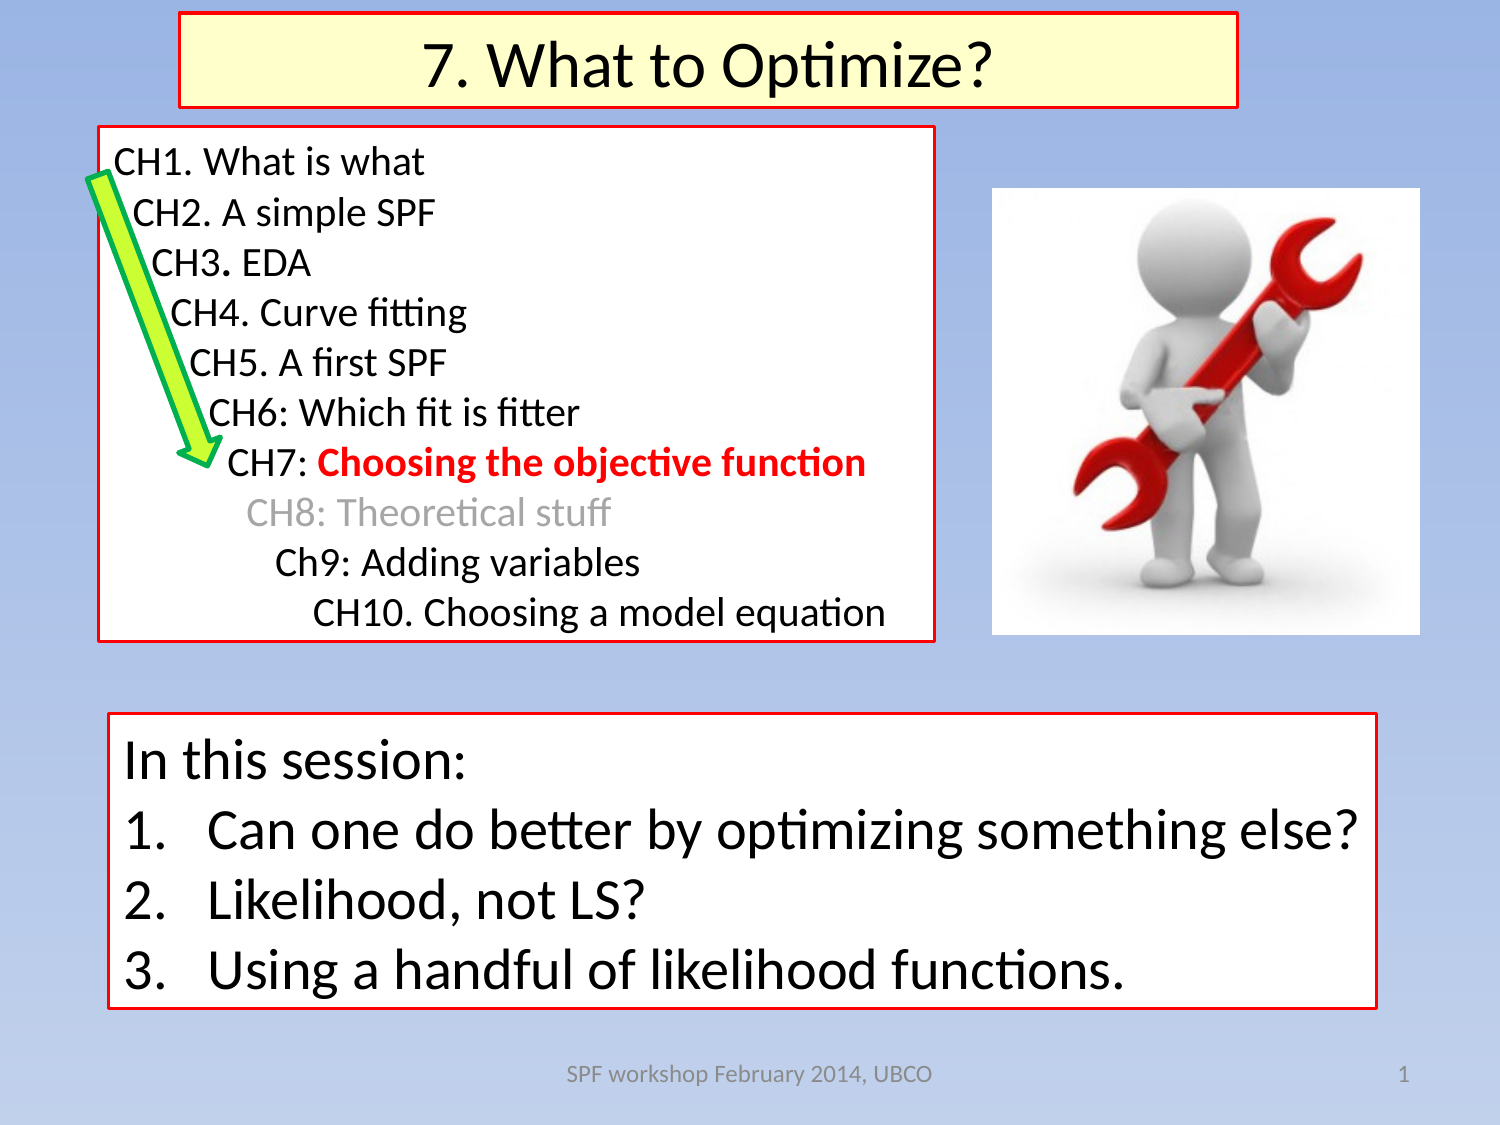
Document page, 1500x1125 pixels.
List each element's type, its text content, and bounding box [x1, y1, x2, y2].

text_box In this session: Can one do better by optimizing something else? Likelihood, not LS? Using a handful of likelihood functions. [108, 713, 1377, 1009]
text_box [86, 170, 222, 467]
footer SPF workshop February 2014, UBCO [512, 1042, 988, 1103]
picture [992, 187, 1420, 636]
text_box 7. What to Optimize? [179, 13, 1238, 108]
text_box CH1. What is what CH2. A simple SPF CH3. EDA CH4. Curve fitting CH5. A first SPF CH6: Which fit is fitter CH7: Choosing the objective function CH8: Theoretical stuff Ch9: Adding variables CH10. Choosing a model equation [98, 126, 935, 642]
slide_number 1 [1074, 1042, 1425, 1103]
